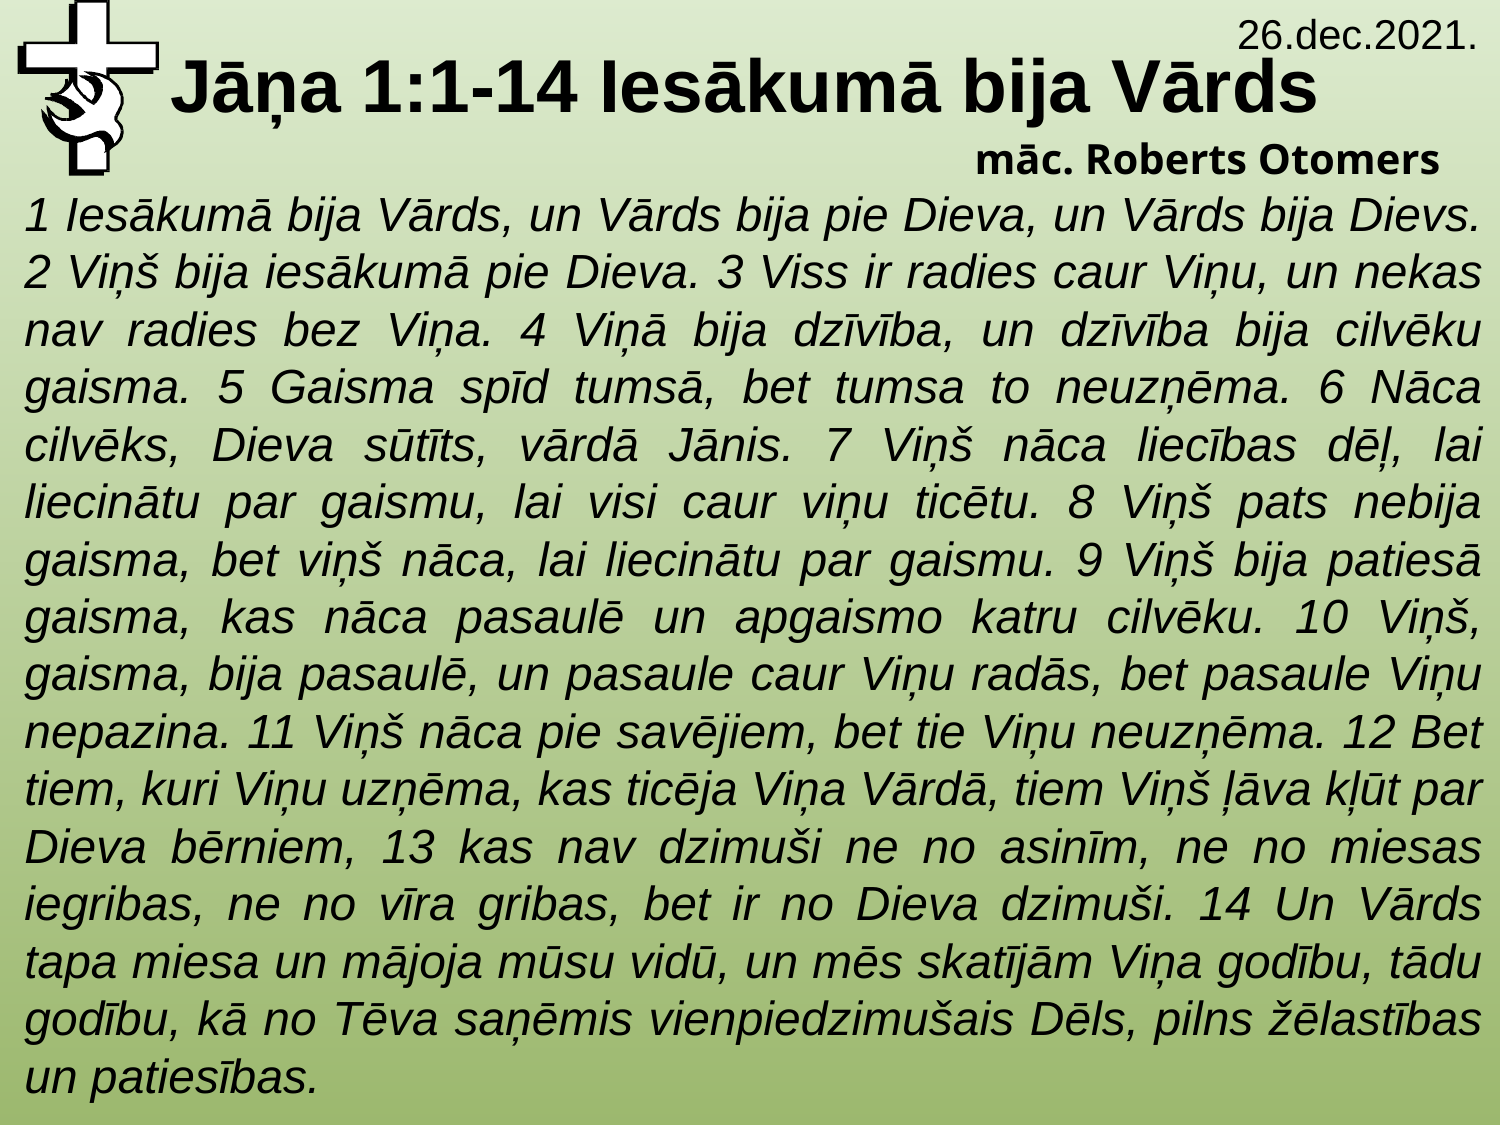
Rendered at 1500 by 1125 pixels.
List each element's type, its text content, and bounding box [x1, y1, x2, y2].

text_box māc. Roberts Otomers [915, 125, 1500, 191]
picture [17, 0, 160, 177]
text_box 26.dec.2021. [1222, 0, 1500, 65]
title Jāņa 1:1-14 Iesākumā bija Vārds [162, 0, 1421, 165]
list 1 Iesākumā bija Vārds, un Vārds bija pie Dieva, un Vārds bija Dievs. 2 Viņš bija iesākumā pie Dieva. 3 Viss ir radies caur Viņu, un nekas nav radies bez Viņa. 4 Viņā bija dzīvība, un dzīvība bija cilvēku gaisma. 5 Gaisma spīd tumsā, bet tumsa to neuzņēma. 6 Nāca cilvēks, Dieva sūtīts, vārdā Jānis. 7 Viņš nāca liecības dēļ, lai liecinātu par gaismu, lai visi caur viņu ticētu. 8 Viņš pats nebija gaisma, bet viņš nāca, lai liecinātu par gaismu. 9 Viņš bija patiesā gaisma, kas nāca pasaulē un apgaismo katru cilvēku. 10 Viņš, gaisma, bija pasaulē, un pasaule caur Viņu radās, bet pasaule Viņu nepazina. 11 Viņš nāca pie savējiem, bet tie Viņu neuzņēma. 12 Bet tiem, kuri Viņu uzņēma, kas ticēja Viņa Vārdā, tiem Viņš ļāva kļūt par Dieva bērniem, 13 kas nav dzimuši ne no asinīm, ne no miesas iegribas, ne no vīra gribas, bet ir no Dieva dzimuši. 14 Un Vārds tapa miesa un mājoja mūsu vidū, un mēs skatījām Viņa godību, tādu godību, kā no Tēva saņēmis vienpiedzimušais Dēls, pilns žēlastības un patiesības. [0, 175, 1500, 1125]
